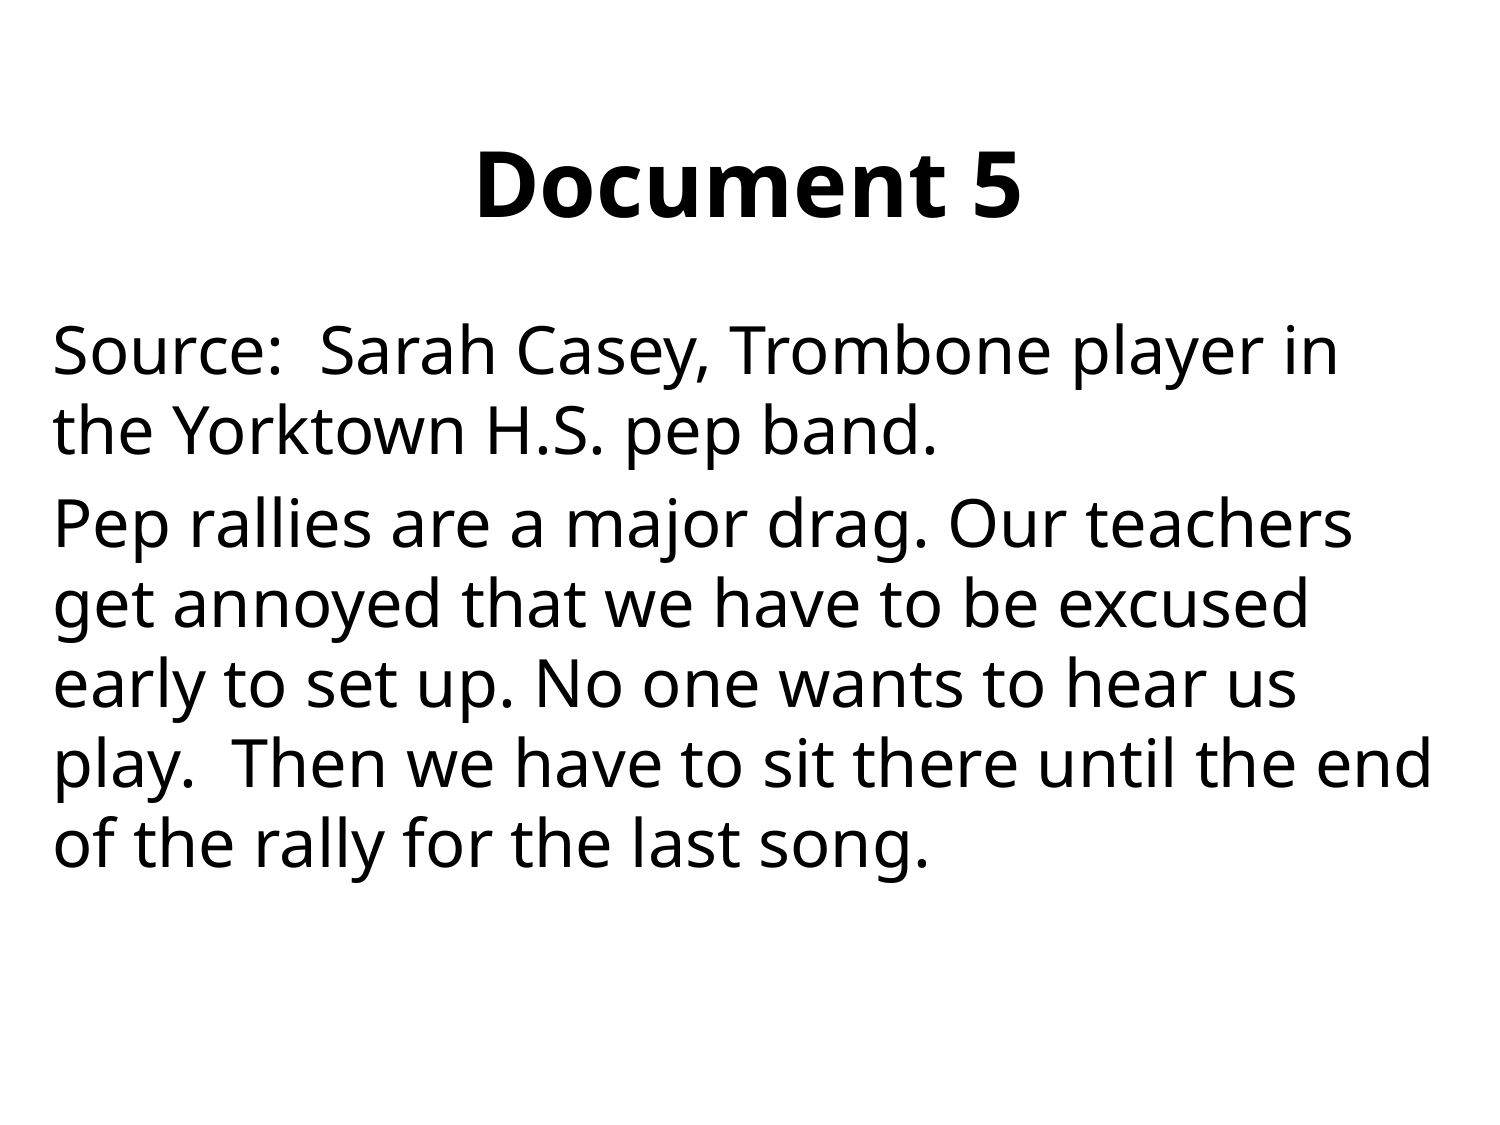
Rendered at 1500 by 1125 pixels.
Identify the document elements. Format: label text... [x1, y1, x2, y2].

list Source: Sarah Casey, Trombone player in the Yorktown H.S. pep band. Pep rallies are a major drag. Our teachers get annoyed that we have to be excused early to set up. No one wants to hear us play. Then we have to sit there until the end of the rally for the last song. [37, 299, 1463, 1075]
title Document 5 [37, 112, 1460, 250]
